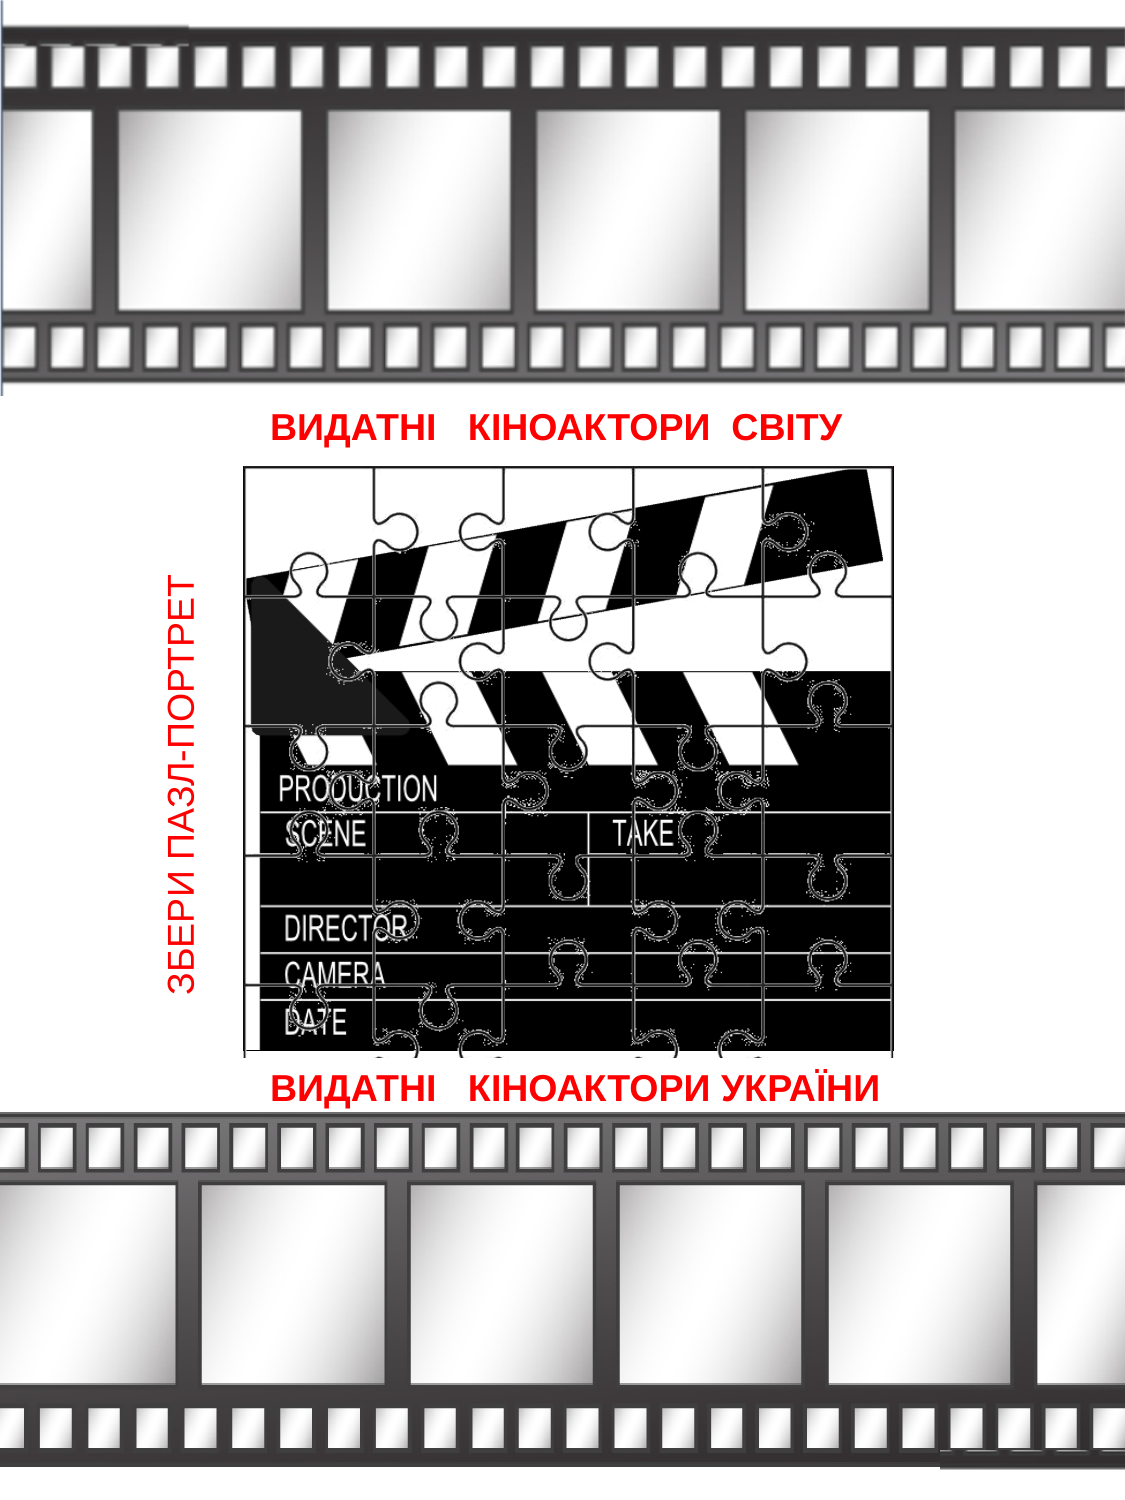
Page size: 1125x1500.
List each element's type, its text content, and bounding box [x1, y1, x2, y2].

picture [0, 0, 1125, 1500]
text_box ЗБЕРИ ПАЗЛ-ПОРТРЕТ [148, 490, 209, 1010]
text_box ВИДАТНІ КІНОАКТОРИ СВІТУ [255, 405, 894, 456]
text_box ВИДАТНІ КІНОАКТОРИ УКРАЇНИ [255, 1057, 1012, 1117]
